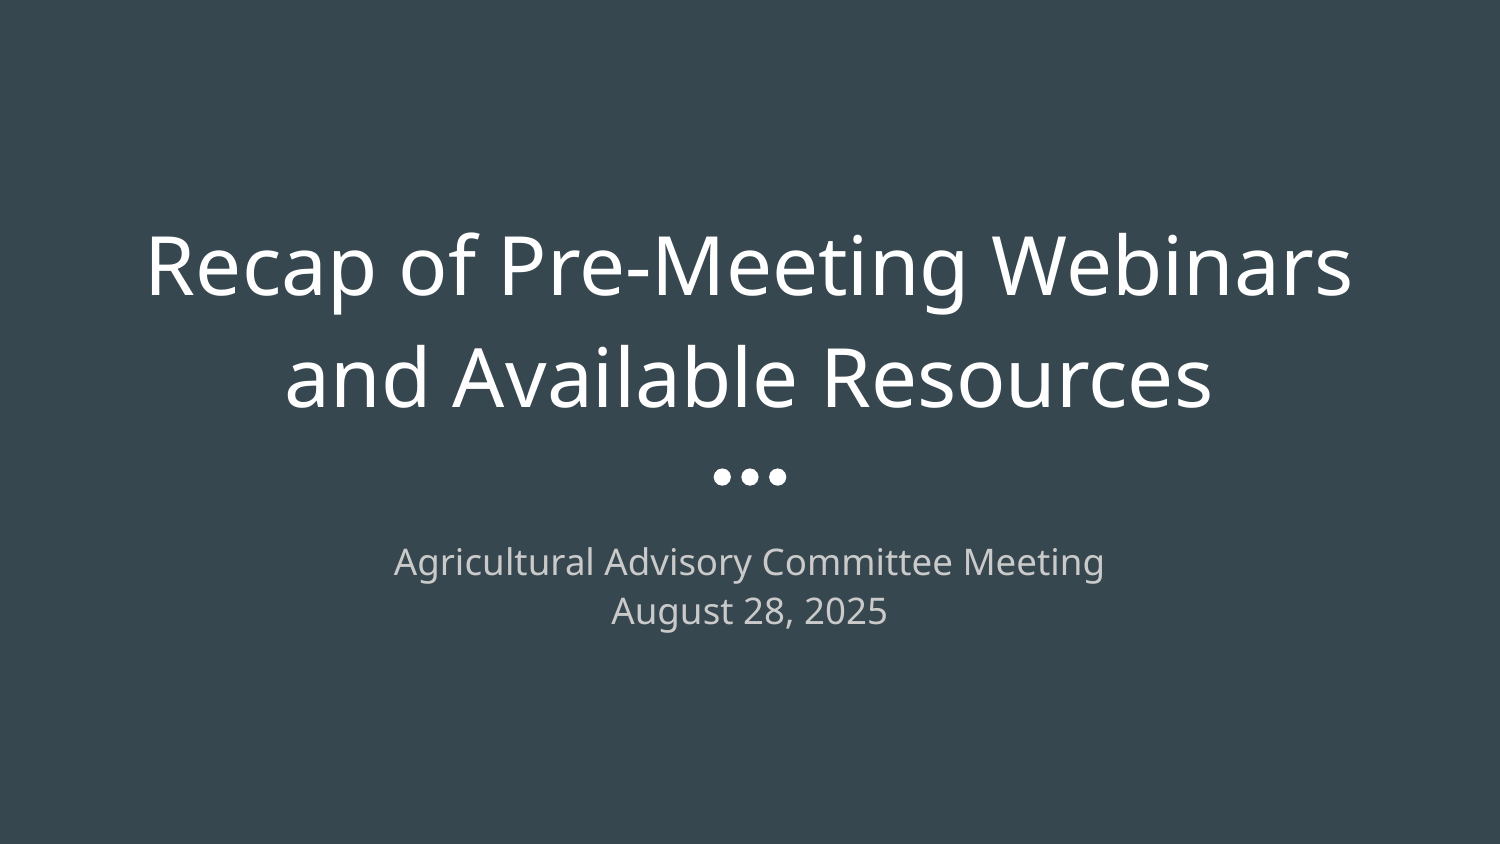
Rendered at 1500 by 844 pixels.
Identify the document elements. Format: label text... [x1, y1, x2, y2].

subtitle Agricultural Advisory Committee Meeting August 28, 2025 [110, 520, 1390, 651]
title Recap of Pre-Meeting Webinars and Available Resources [110, 162, 1390, 447]
